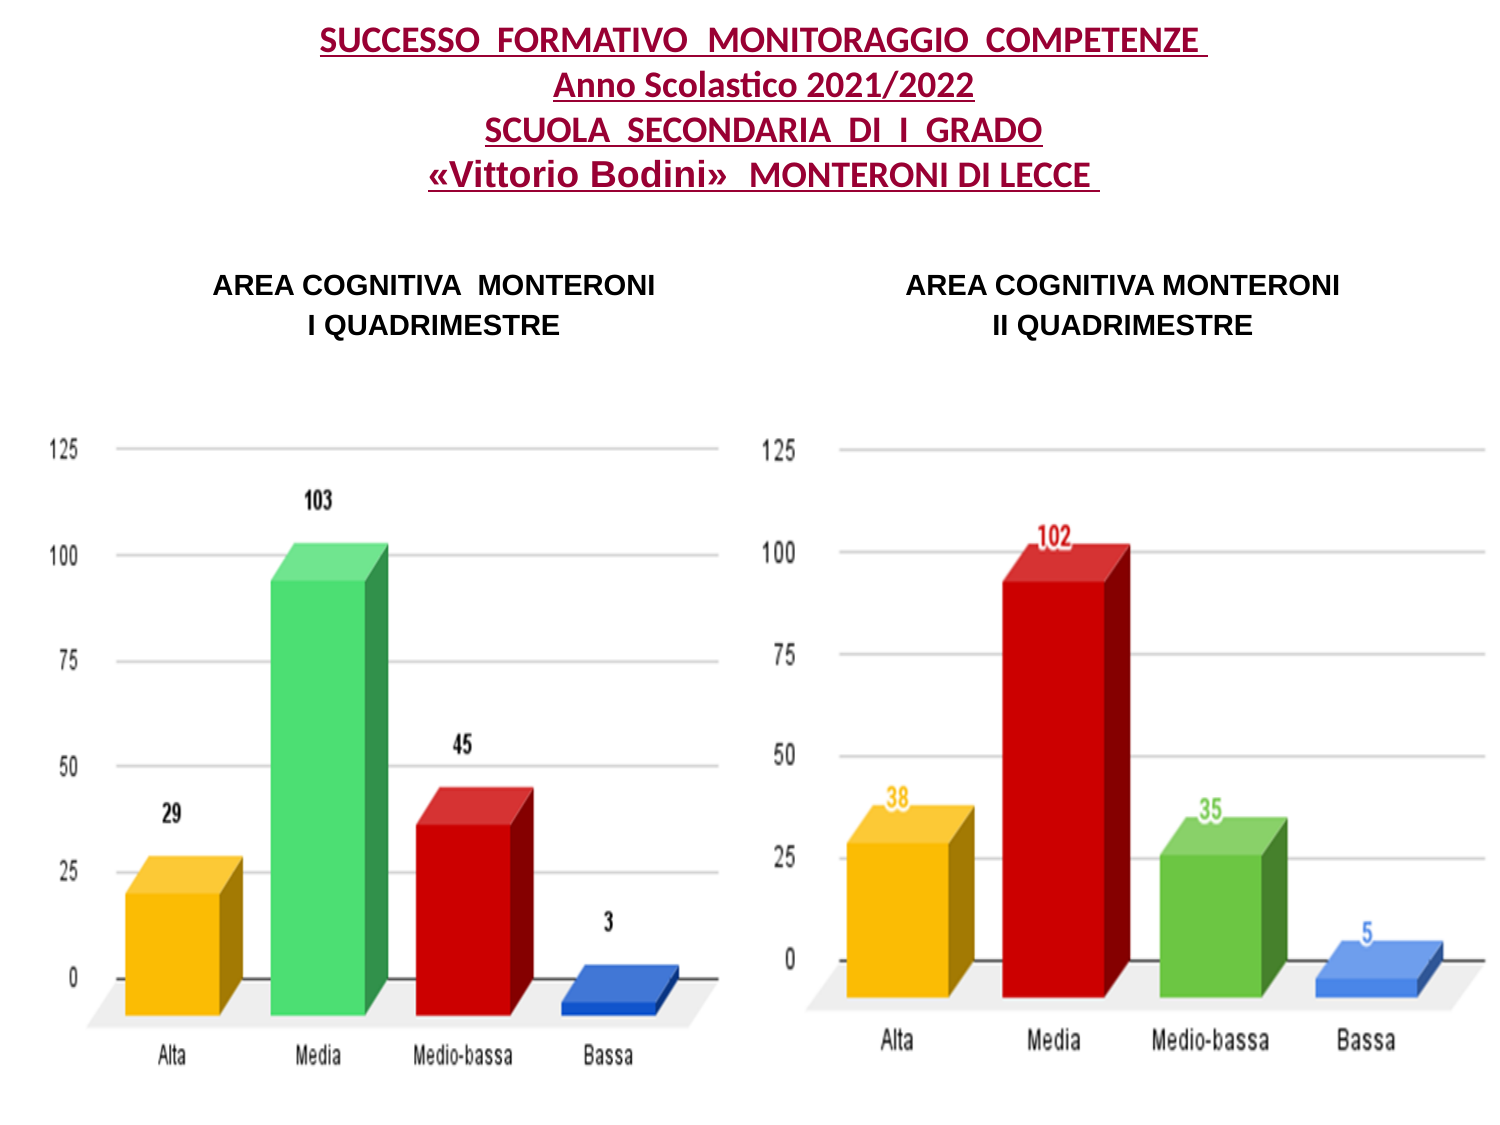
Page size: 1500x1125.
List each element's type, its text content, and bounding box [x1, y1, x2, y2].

text_box AREA COGNITIVA MONTERONI I QUADRIMESTRE [188, 245, 681, 357]
picture [27, 399, 1500, 1108]
text_box AREA COGNITIVA MONTERONI II QUADRIMESTRE [876, 245, 1369, 357]
text_box SUCCESSO FORMATIVO MONITORAGGIO COMPETENZE Anno Scolastico 2021/2022 SCUOLA SECONDARIA DI I GRADO «Vittorio Bodini» MONTERONI DI LECCE [27, 0, 1500, 210]
